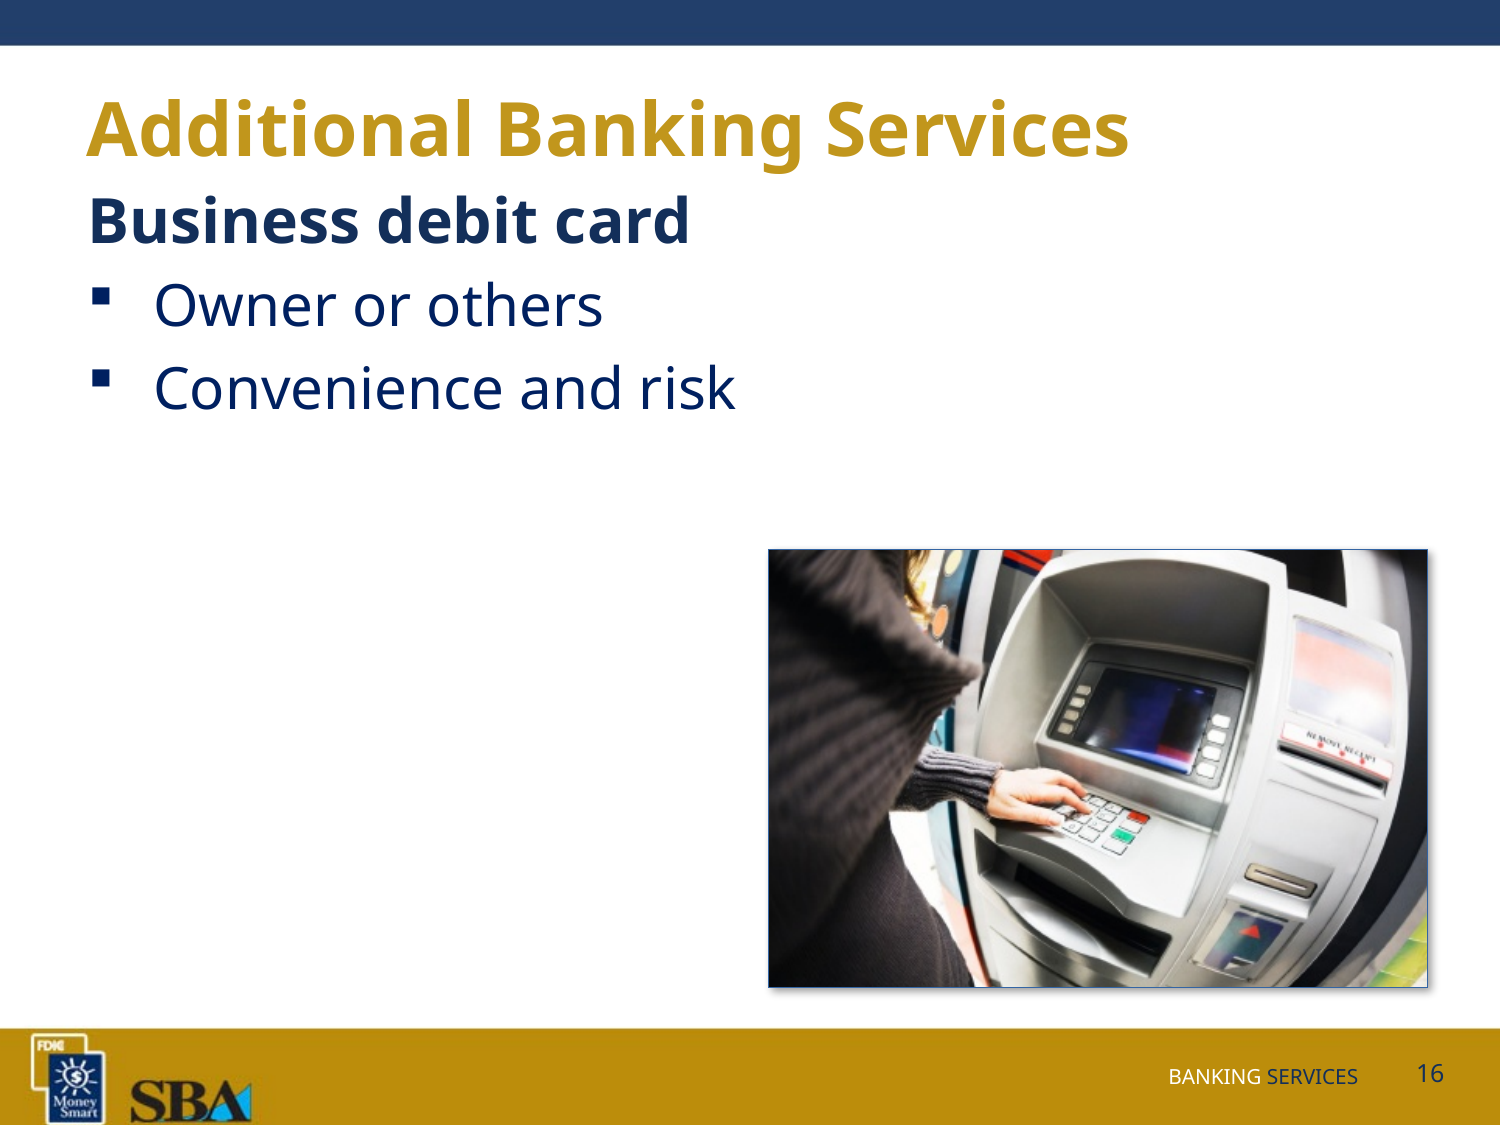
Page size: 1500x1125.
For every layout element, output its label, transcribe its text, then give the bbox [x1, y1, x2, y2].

picture [0, 0, 1500, 1125]
list Business debit card Owner or others Convenience and risk [86, 180, 1426, 863]
title Additional Banking Services [86, 80, 1438, 182]
